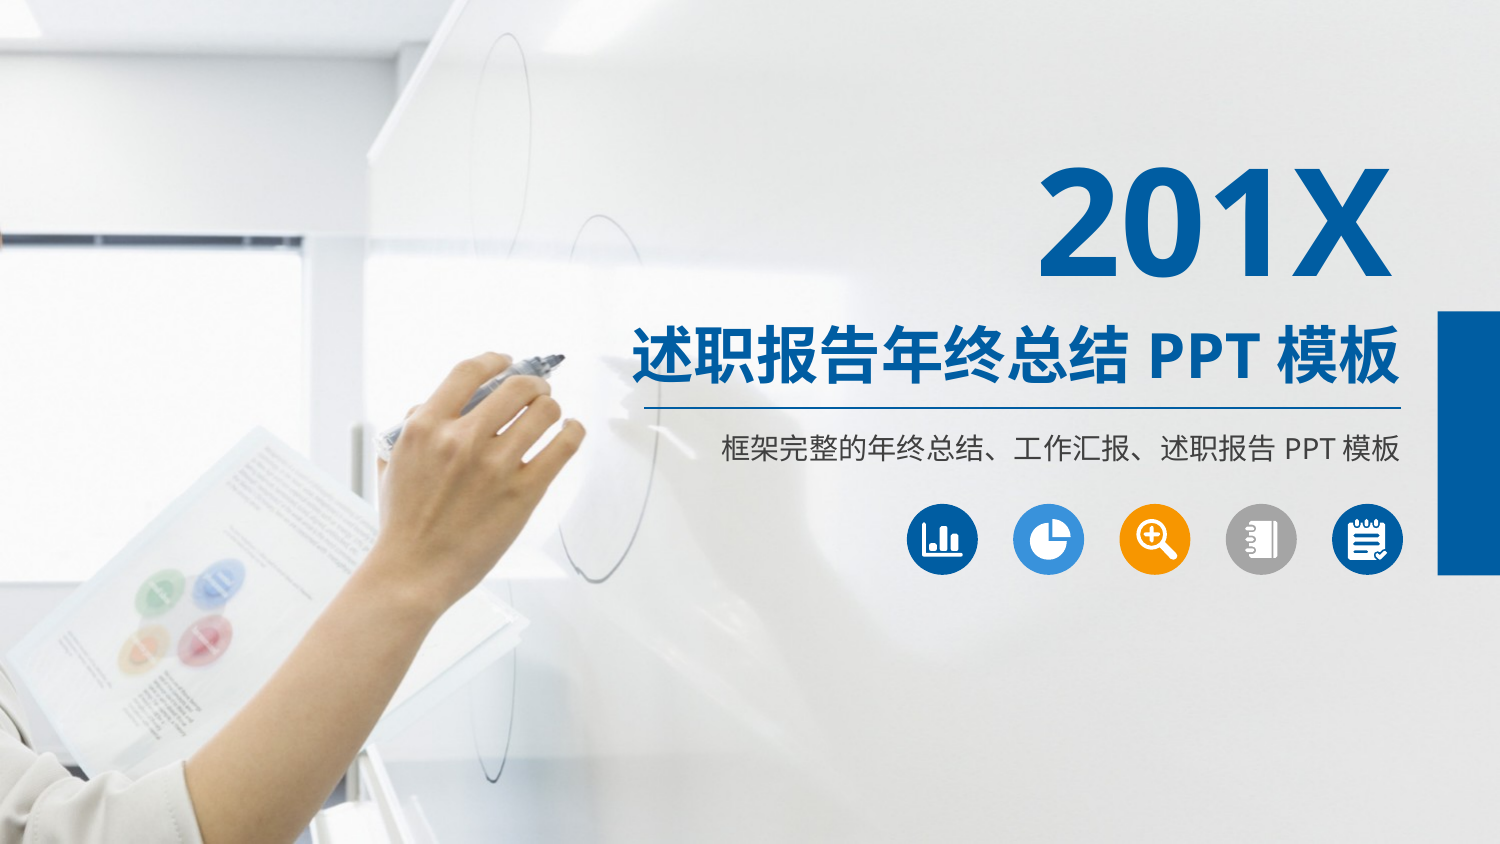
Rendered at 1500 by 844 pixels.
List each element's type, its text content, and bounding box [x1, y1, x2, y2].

picture [0, 0, 1500, 844]
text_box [1119, 503, 1191, 575]
text_box [1437, 311, 1500, 576]
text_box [1332, 503, 1403, 575]
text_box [1225, 503, 1297, 575]
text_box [906, 503, 978, 575]
text_box 述职报告年终总结PPT模板 [572, 311, 1417, 395]
text_box 框架完整的年终总结、工作汇报、述职报告PPT模板 [627, 421, 1417, 475]
text_box 201X [1023, 121, 1404, 313]
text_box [1013, 503, 1085, 575]
